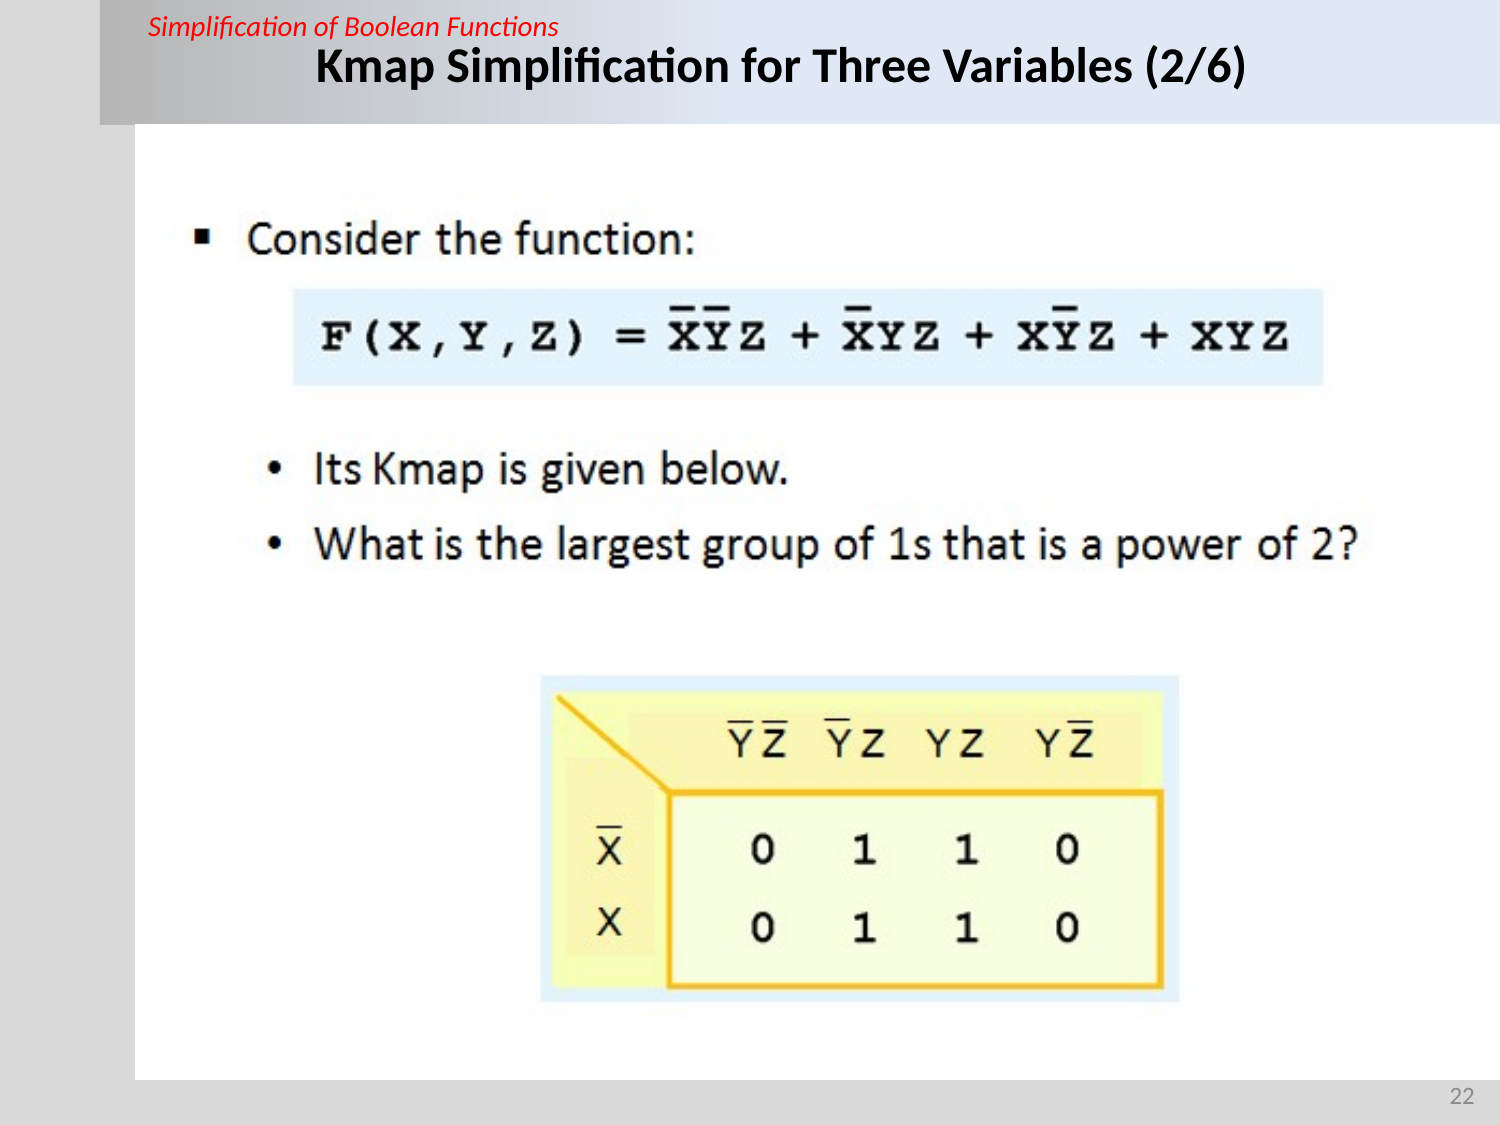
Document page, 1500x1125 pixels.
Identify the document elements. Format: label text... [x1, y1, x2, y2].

title Kmap Simplification for Three Variables (2/6) [200, 0, 1413, 122]
picture [134, 124, 1500, 1081]
text_box Simplification of Boolean Functions [133, 0, 623, 50]
